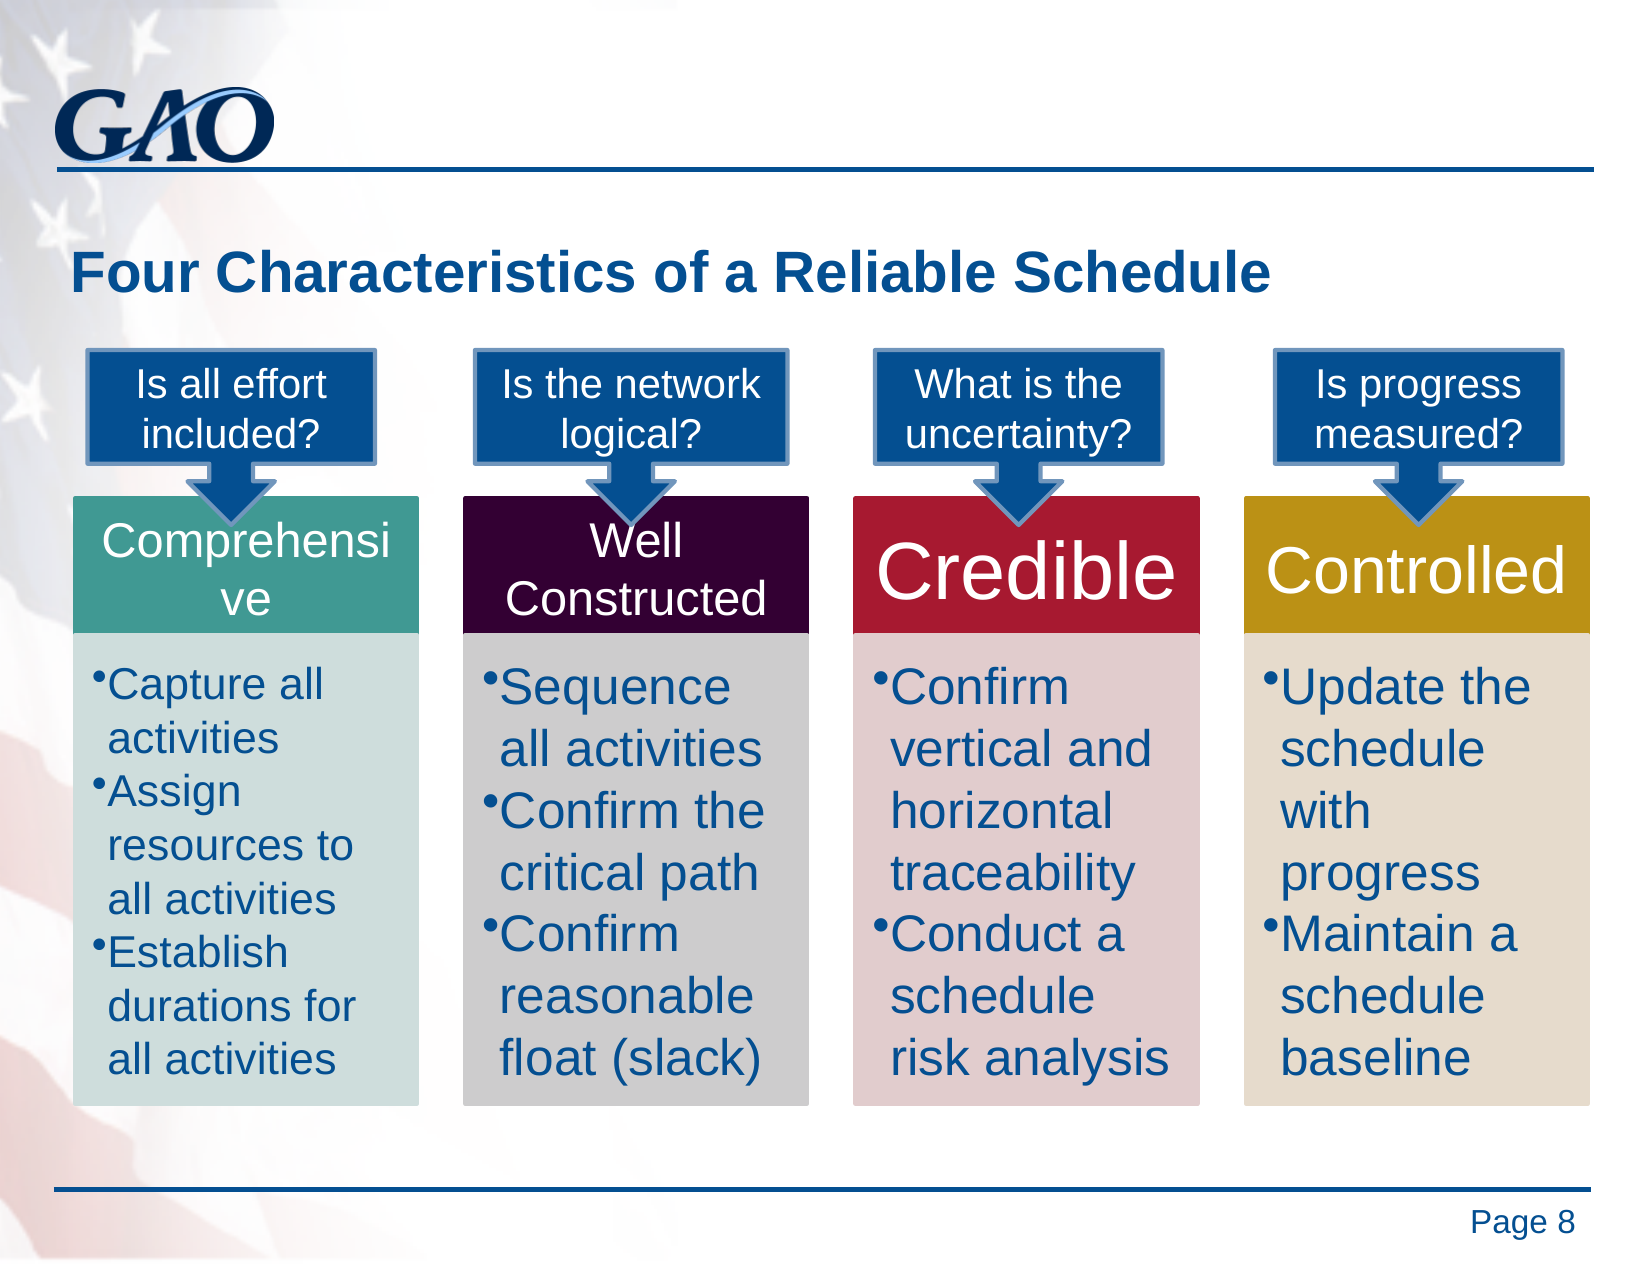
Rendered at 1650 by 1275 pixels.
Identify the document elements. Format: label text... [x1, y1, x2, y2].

text_box Is the network logical? [472, 347, 790, 410]
text_box What is the uncertainty? [872, 347, 1165, 410]
picture [0, 0, 1650, 1275]
text_box Is all effort included? [85, 347, 378, 410]
slide_number Page 8 [1207, 1191, 1593, 1250]
text_box Is progress measured? [1272, 347, 1565, 410]
title Four Characteristics of a Reliable Schedule [53, 184, 1592, 354]
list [74, 412, 1589, 1190]
